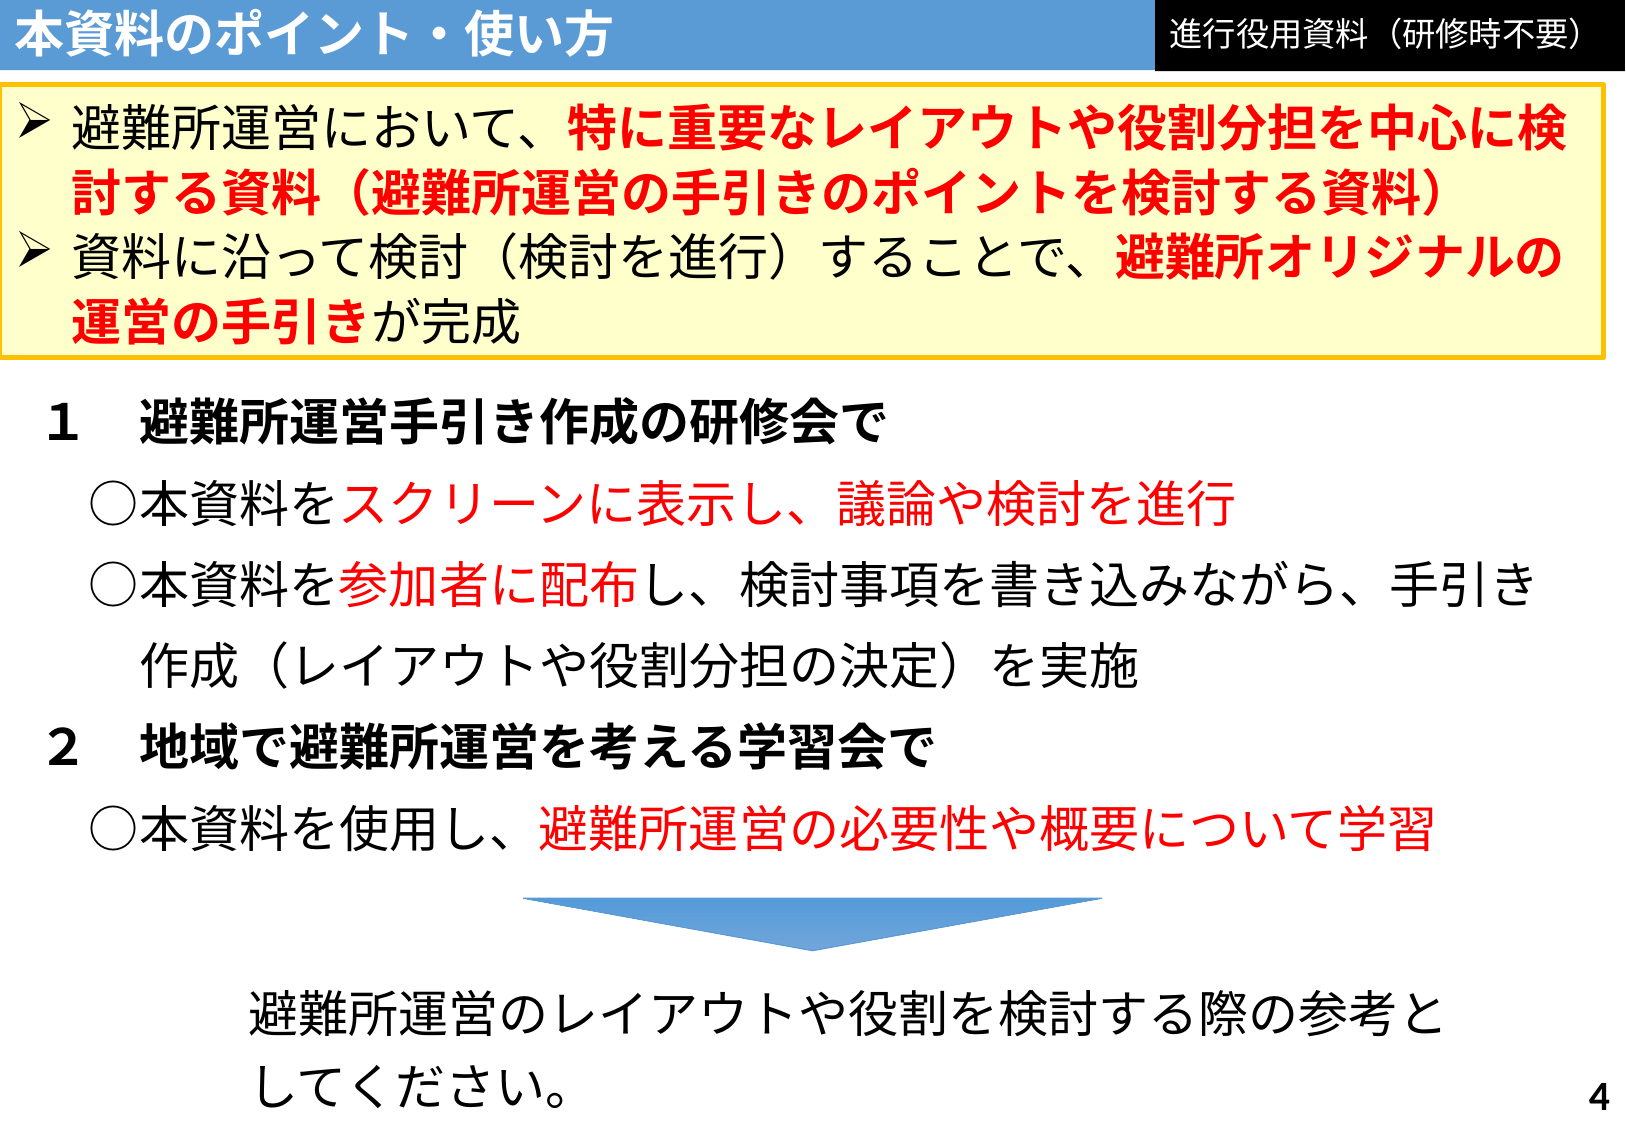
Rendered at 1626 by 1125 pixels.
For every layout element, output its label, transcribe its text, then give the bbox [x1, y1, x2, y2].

text_box 進行役用資料（研修時不要） [1155, 0, 1625, 72]
text_box 本資料のポイント・使い方 [0, 0, 1155, 71]
text_box 避難所運営において、特に重要なレイアウトや役割分担を中心に検討する資料（避難所運営の手引きのポイントを検討する資料） 資料に沿って検討（検討を進行）することで、避難所オリジナルの運営の手引きが完成 [0, 84, 1604, 358]
text_box [523, 897, 1103, 952]
slide_number 3 [1259, 1064, 1625, 1125]
text_box １ 避難所運営手引き作成の研修会で ○本資料をスクリーンに表示し、議論や検討を進行 ○本資料を参加者に配布し、検討事項を書き込みながら、手引き 作成（レイアウトや役割分担の決定）を実施 ２ 地域で避難所運営を考える学習会で ○本資料を使用し、避難所運営の必要性や概要について学習 [24, 362, 1601, 865]
text_box 避難所運営のレイアウトや役割を検討する際の参考としてください。 [233, 962, 1498, 1124]
